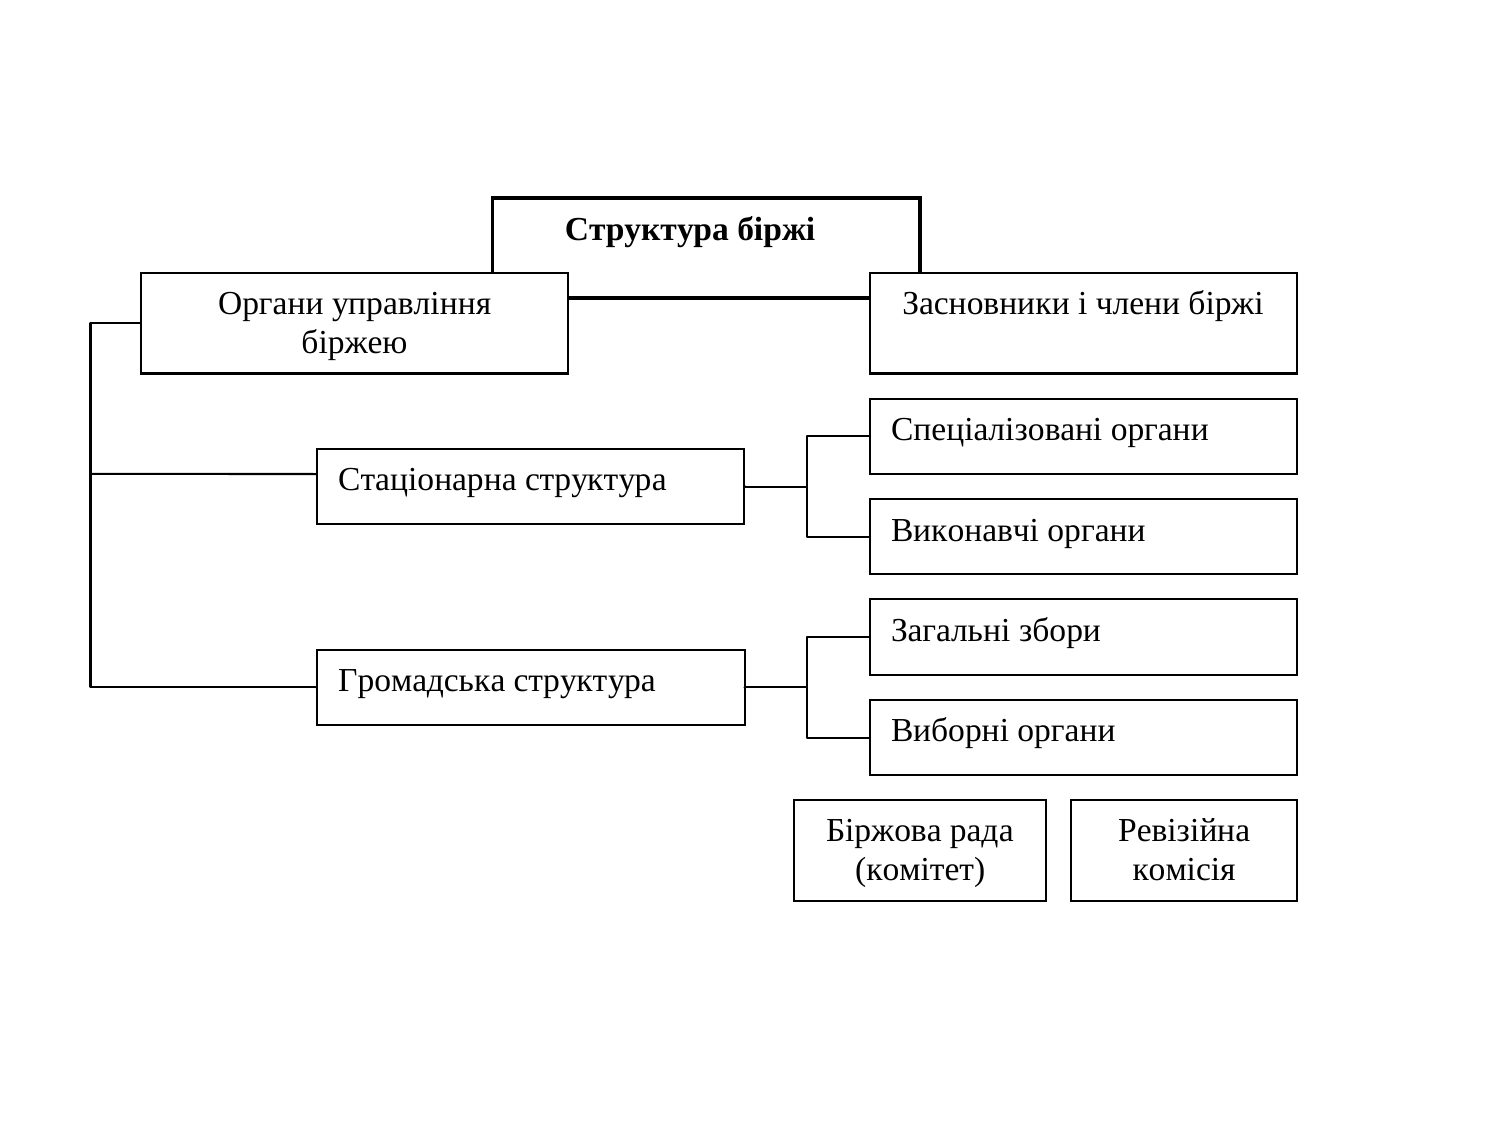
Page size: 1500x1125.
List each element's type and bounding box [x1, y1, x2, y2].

list [40, 172, 1307, 928]
